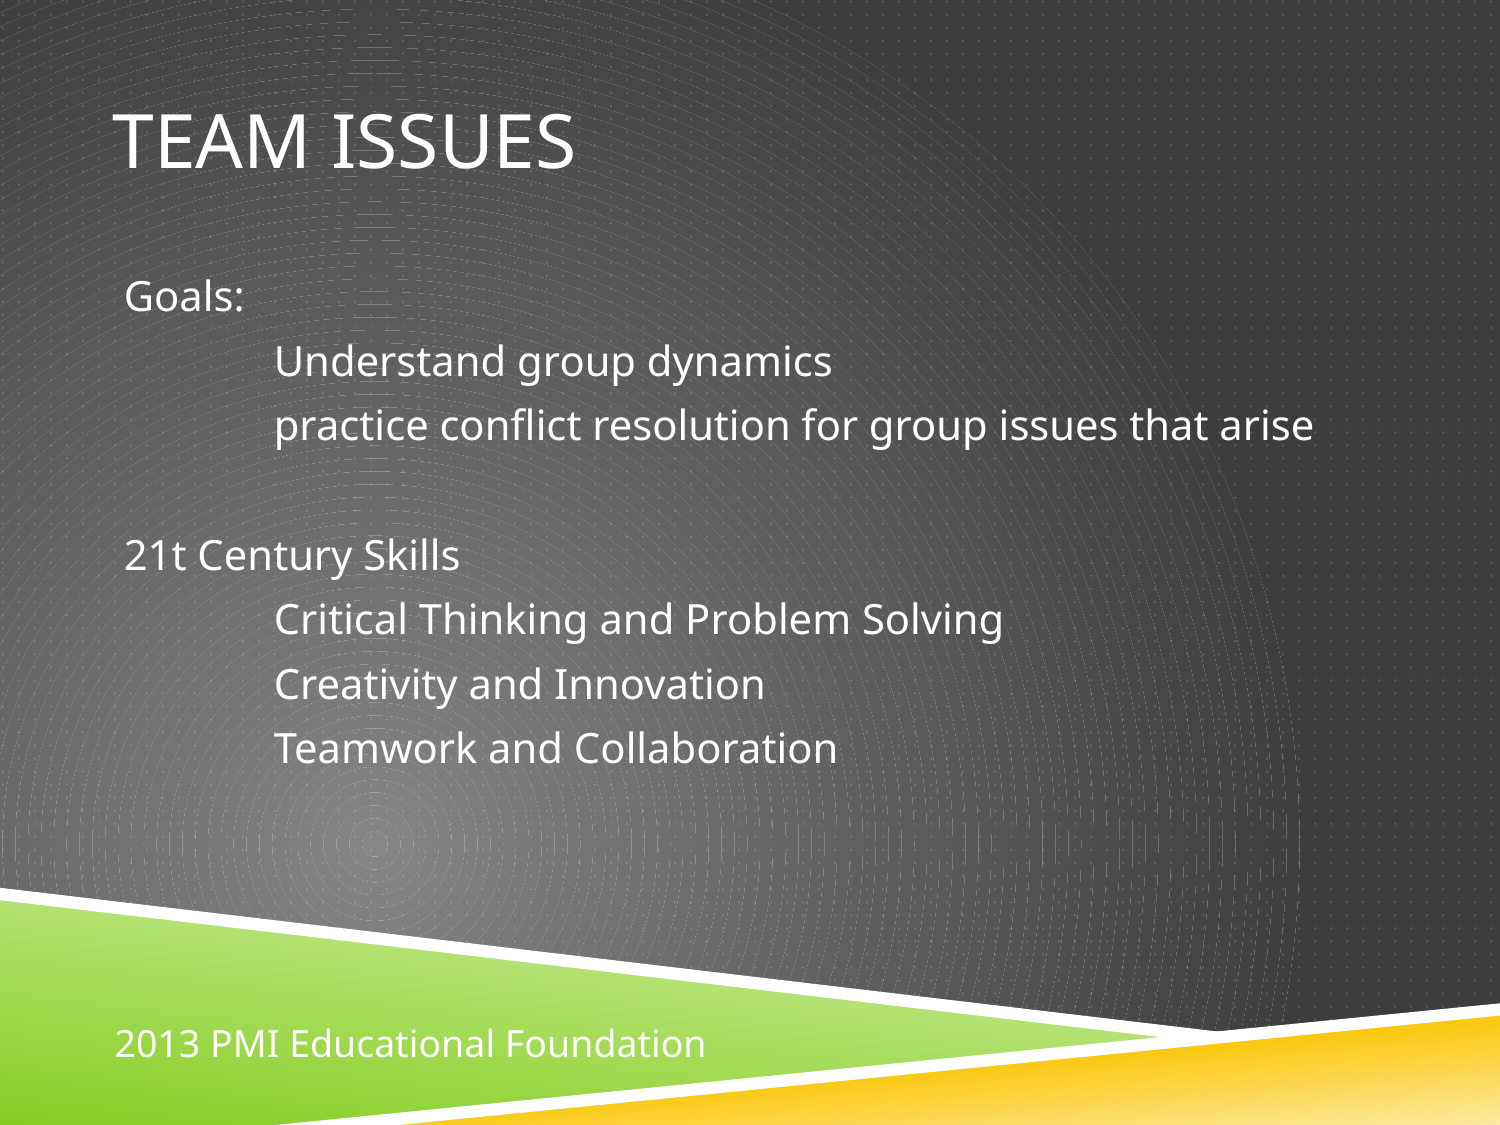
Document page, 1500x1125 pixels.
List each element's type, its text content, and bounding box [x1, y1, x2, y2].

title Team issues [112, 45, 1388, 233]
text_box 2013 PMI Educational Foundation [99, 1012, 1375, 1073]
list Goals: Understand group dynamics practice conflict resolution for group issues that arise 21t Century Skills Critical Thinking and Problem Solving Creativity and Innovation Teamwork and Collaboration [112, 262, 1388, 875]
